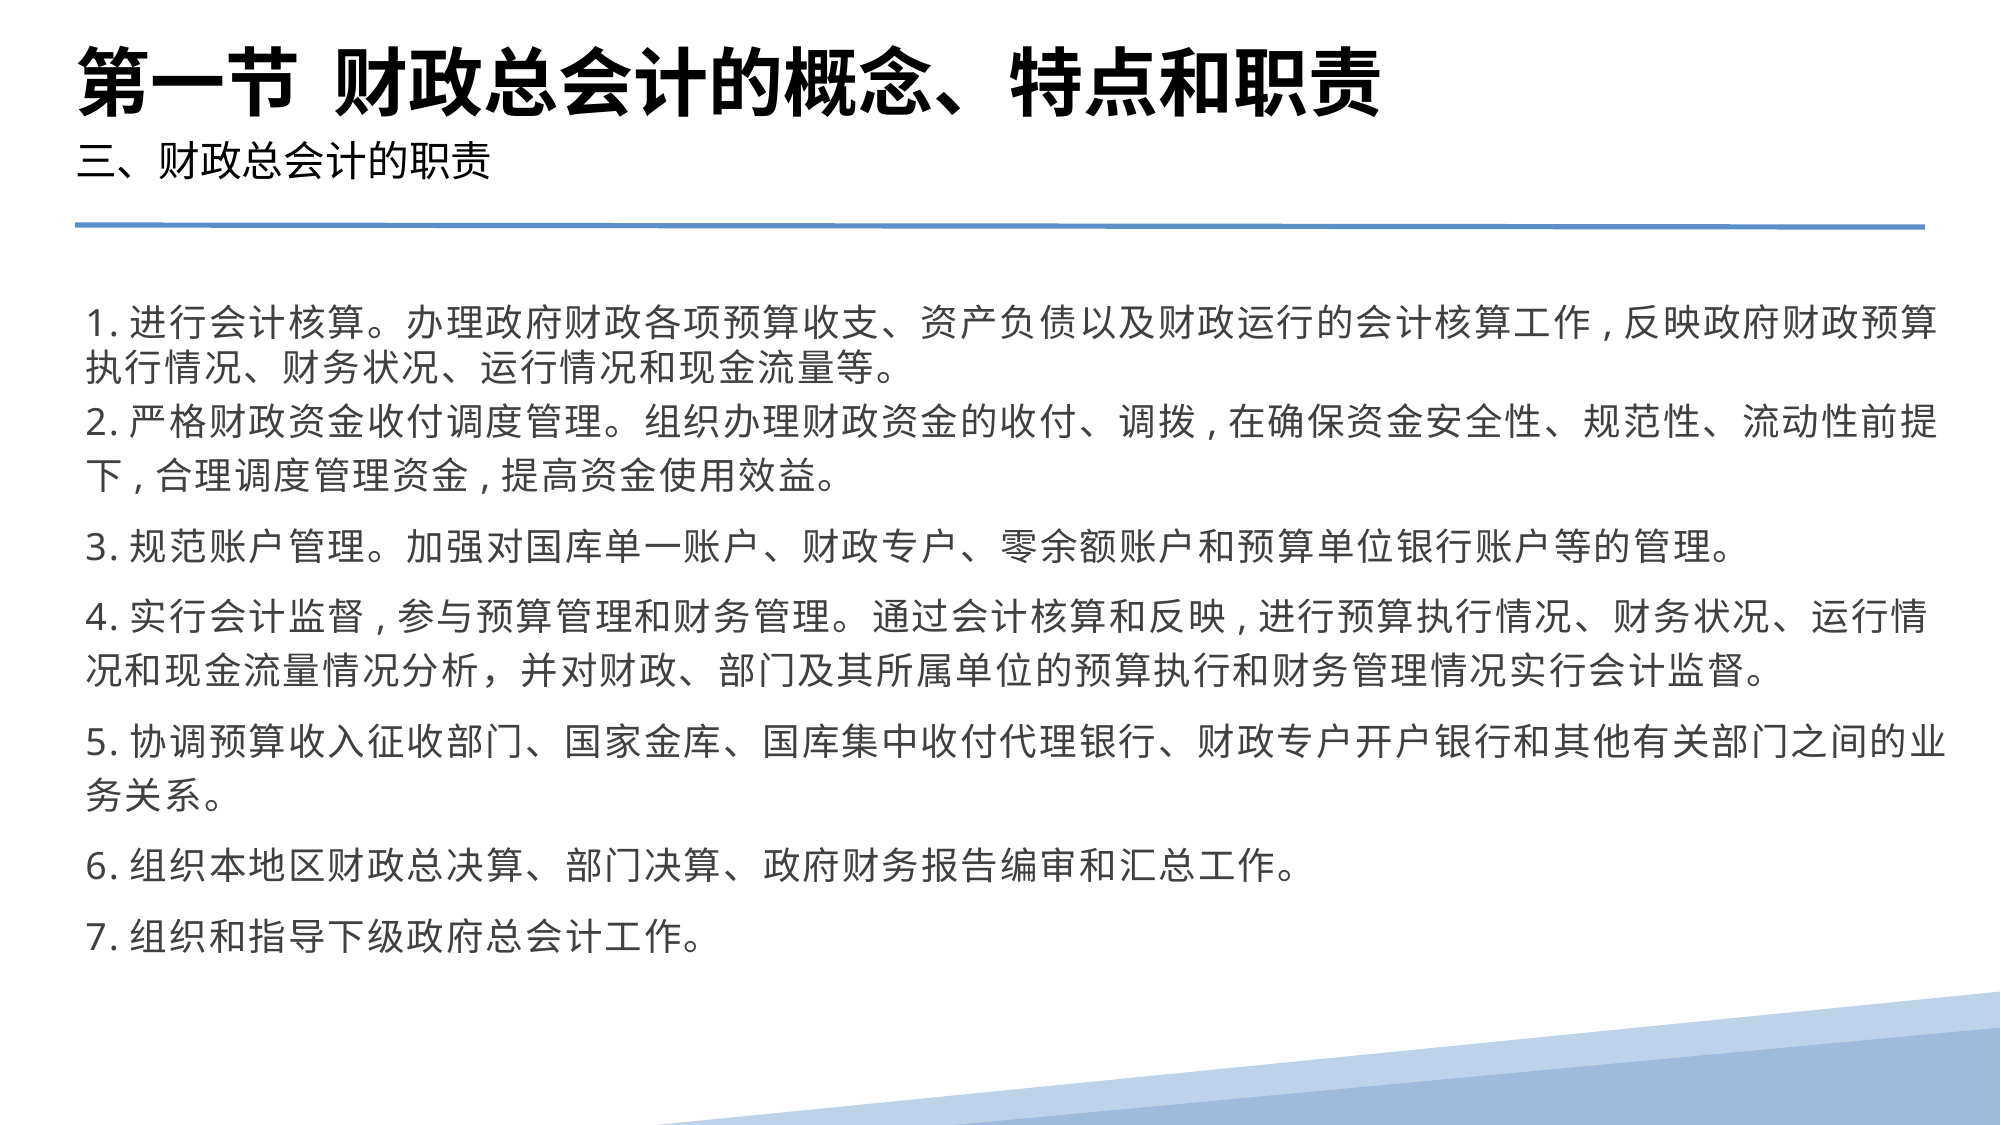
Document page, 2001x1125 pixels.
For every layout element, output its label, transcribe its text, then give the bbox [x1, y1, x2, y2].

text_box 第一节 财政总会计的概念、特点和职责 [75, 24, 1925, 124]
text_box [74, 224, 1925, 228]
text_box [656, 991, 2000, 1125]
text_box 三、财政总会计的职责 [75, 124, 1925, 200]
text_box 1.进行会计核算。办理政府财政各项预算收支、资产负债以及财政运行的会计核算工作,反映政府财政预算执行情况、财务状况、运行情况和现金流量等。 2.严格财政资金收付调度管理。组织办理财政资金的收付、调拨,在确保资金安全性、规范性、流动性前提下,合理调度管理资金,提高资金使用效益。 3.规范账户管理。加强对国库单一账户、财政专户、零余额账户和预算单位银行账户等的管理。 4.实行会计监督,参与预算管理和财务管理。通过会计核算和反映,进行预算执行情况、财务状况、运行情况和现金流量情况分析，并对财政、部门及其所属单位的预算执行和财务管理情况实行会计监督。 5.协调预算收入征收部门、国家金库、国库集中收付代理银行、财政专户开户银行和其他有关部门之间的业务关系。 6.组织本地区财政总决算、部门决算、政府财务报告编审和汇总工作。 7.组织和指导下级政府总会计工作。 [74, 240, 1972, 1087]
